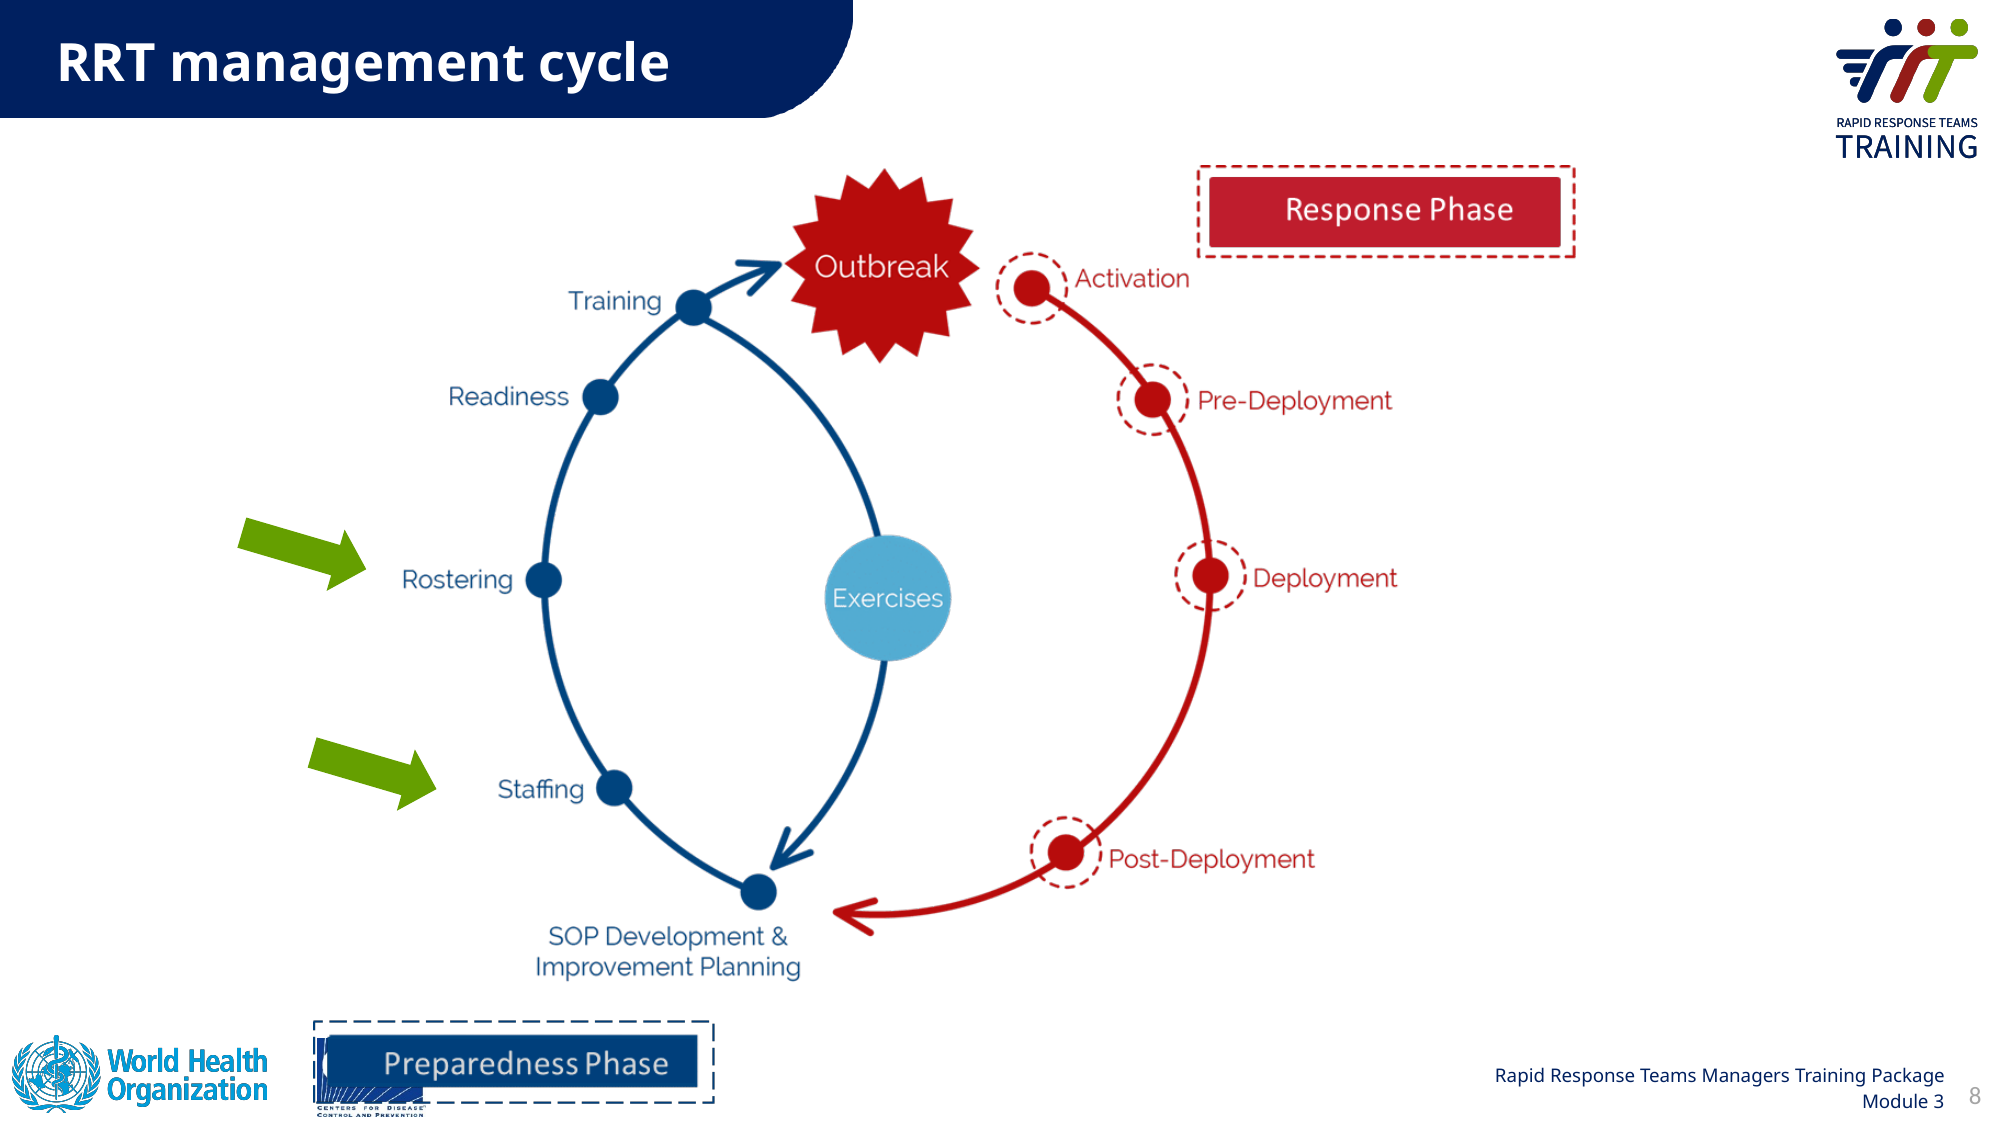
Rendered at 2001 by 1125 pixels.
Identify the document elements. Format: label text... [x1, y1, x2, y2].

picture [46, 1056, 54, 1062]
picture [50, 1108, 62, 1113]
picture [59, 1035, 267, 1113]
text_box [308, 753, 313, 769]
picture [0, 0, 853, 118]
picture [34, 1054, 43, 1078]
picture [71, 1053, 90, 1091]
picture [12, 1083, 48, 1113]
text_box [238, 518, 313, 569]
picture [24, 1054, 36, 1087]
picture [36, 1088, 78, 1105]
picture [22, 1062, 26, 1077]
picture [12, 1035, 54, 1068]
picture [40, 1062, 47, 1070]
title RRT management cycle [48, 11, 839, 119]
slide_number 8 [1953, 1071, 2000, 1125]
picture [313, 165, 1576, 1117]
picture [1835, 19, 1978, 167]
picture [30, 1083, 37, 1091]
